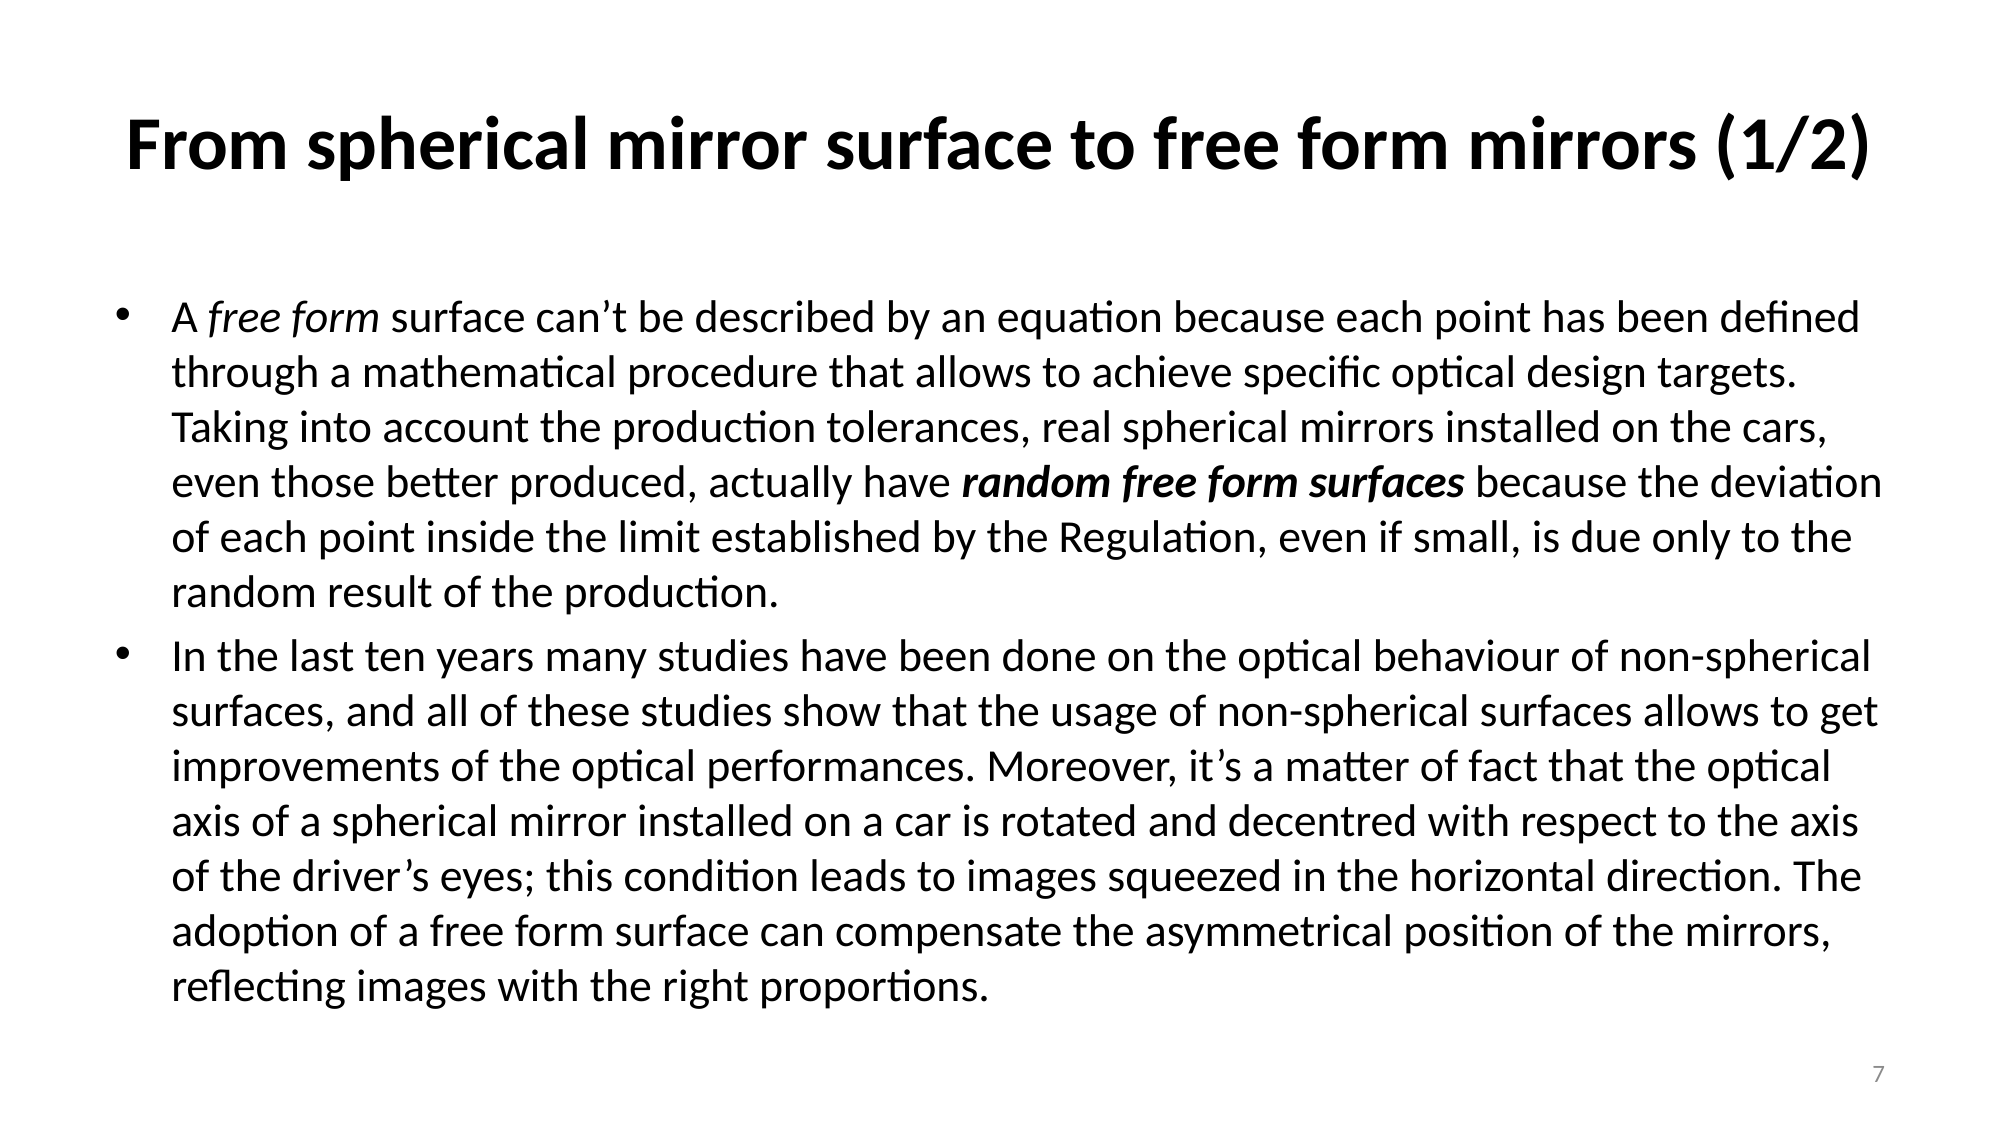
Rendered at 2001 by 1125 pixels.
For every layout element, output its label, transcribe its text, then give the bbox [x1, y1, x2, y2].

slide_number 7 [1433, 1042, 1900, 1103]
title From spherical mirror surface to free form mirrors (1/2) [99, 45, 1900, 233]
list A free form surface can’t be described by an equation because each point has been defined through a mathematical procedure that allows to achieve specific optical design targets. Taking into account the production tolerances, real spherical mirrors installed on the cars, even those better produced, actually have random free form surfaces because the deviation of each point inside the limit established by the Regulation, even if small, is due only to the random result of the production. In the last ten years many studies have been done on the optical behaviour of non-spherical surfaces, and all of these studies show that the usage of non-spherical surfaces allows to get improvements of the optical performances. Moreover, it’s a matter of fact that the optical axis of a spherical mirror installed on a car is rotated and decentred with respect to the axis of the driver’s eyes; this condition leads to images squeezed in the horizontal direction. The adoption of a free form surface can compensate the asymmetrical position of the mirrors, reflecting images with the right proportions. [99, 278, 1900, 1103]
